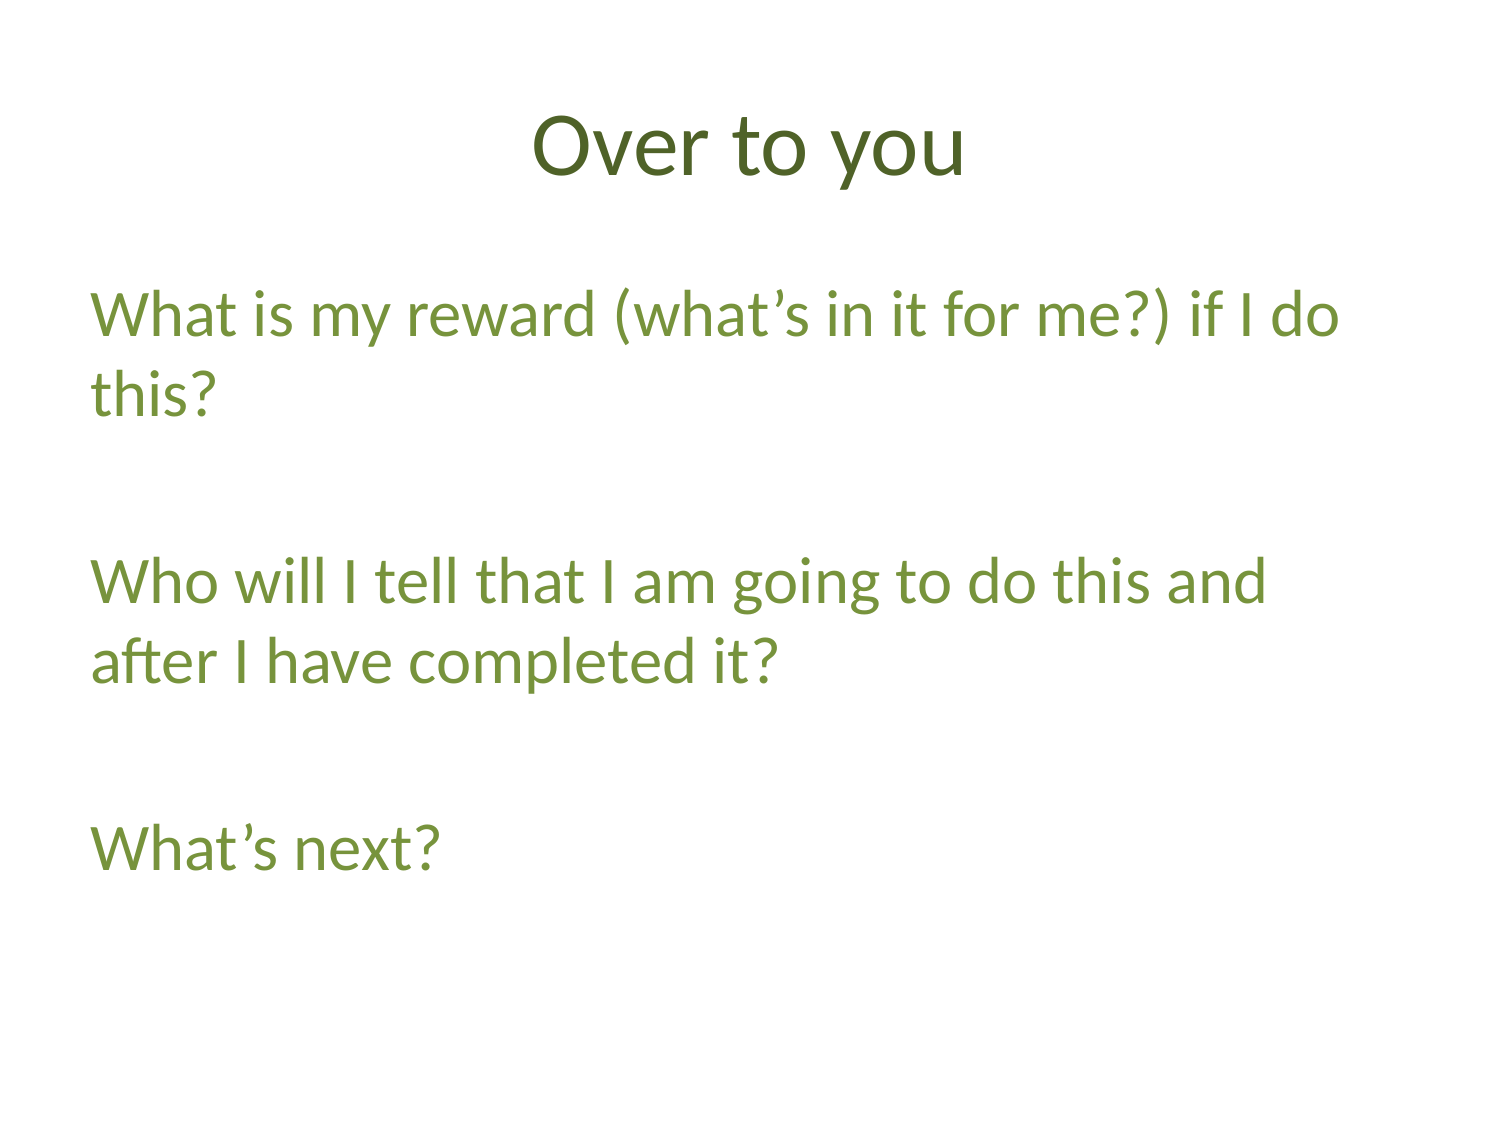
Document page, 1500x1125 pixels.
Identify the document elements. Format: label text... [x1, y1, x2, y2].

list What is my reward (what’s in it for me?) if I do this? Who will I tell that I am going to do this and after I have completed it? What’s next? [74, 262, 1426, 1006]
title Over to you [74, 44, 1426, 233]
